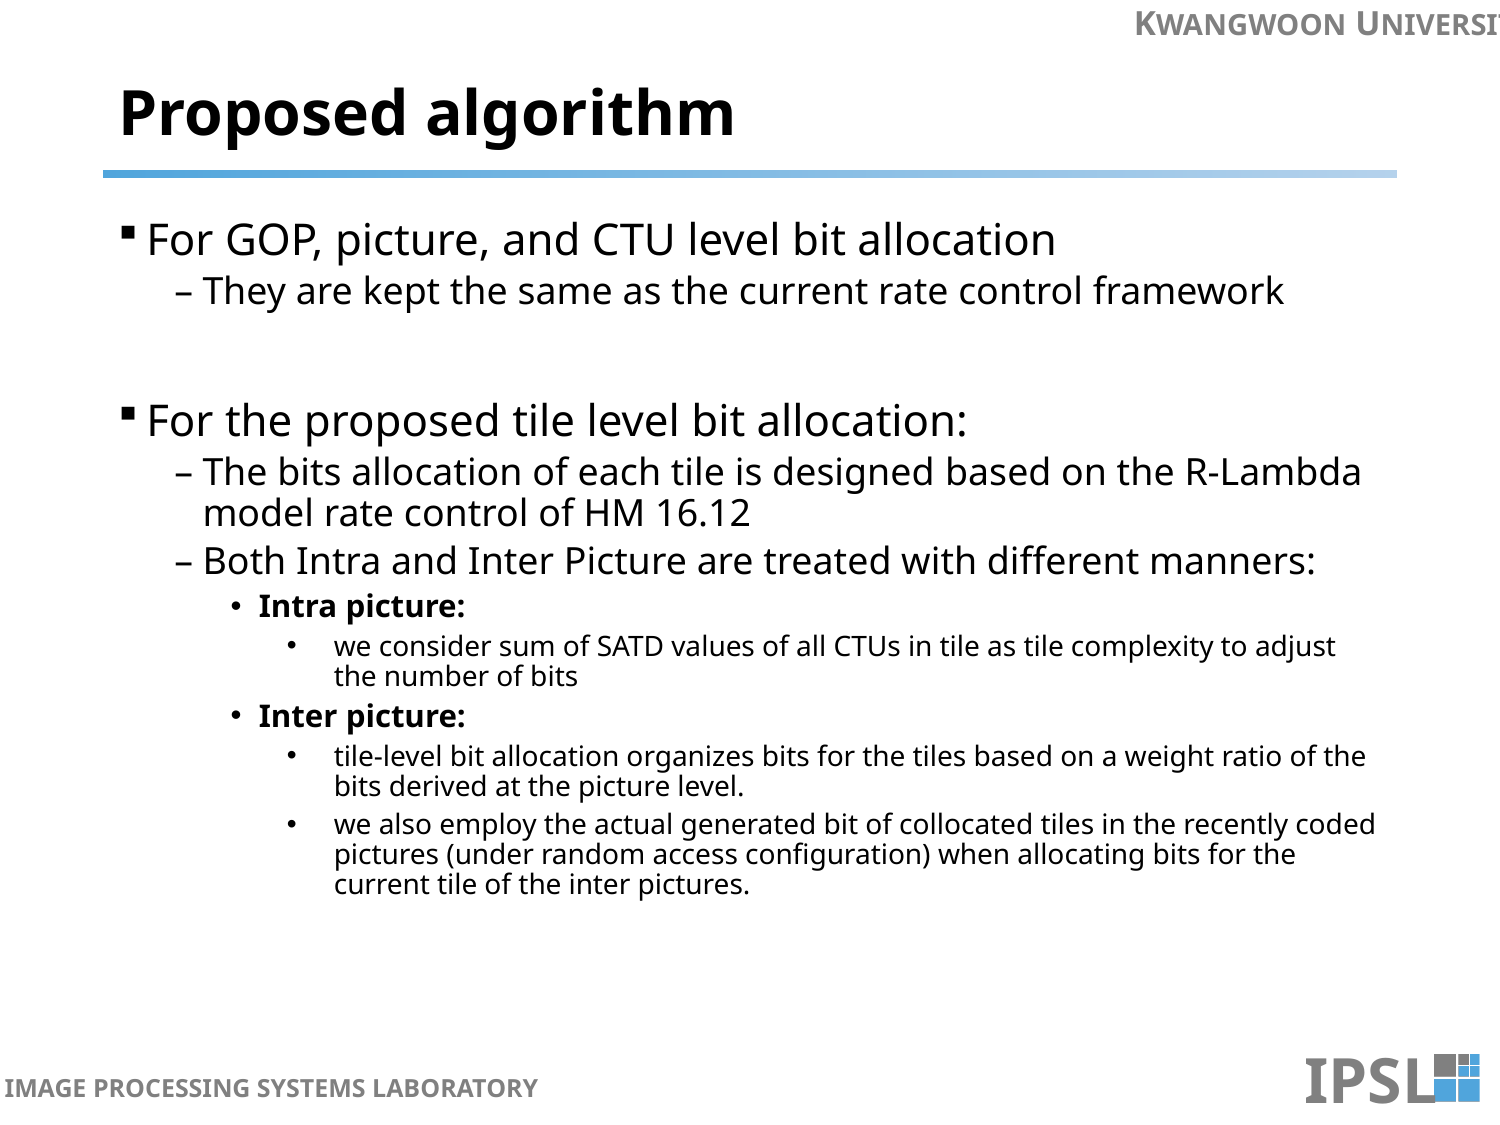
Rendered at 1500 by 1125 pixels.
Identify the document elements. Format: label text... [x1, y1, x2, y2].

picture [1430, 1050, 1480, 1108]
title Proposed algorithm [103, 59, 1397, 171]
list For GOP, picture, and CTU level bit allocation They are kept the same as the current rate control framework For the proposed tile level bit allocation: The bits allocation of each tile is designed based on the R-Lambda model rate control of HM 16.12 Both Intra and Inter Picture are treated with different manners: Intra picture: we consider sum of SATD values of all CTUs in tile as tile complexity to adjust the number of bits Inter picture: tile-level bit allocation organizes bits for the tiles based on a weight ratio of the bits derived at the picture level. we also employ the actual generated bit of collocated tiles in the recently coded pictures (under random access configuration) when allocating bits for the current tile of the inter pictures. [103, 209, 1397, 1014]
